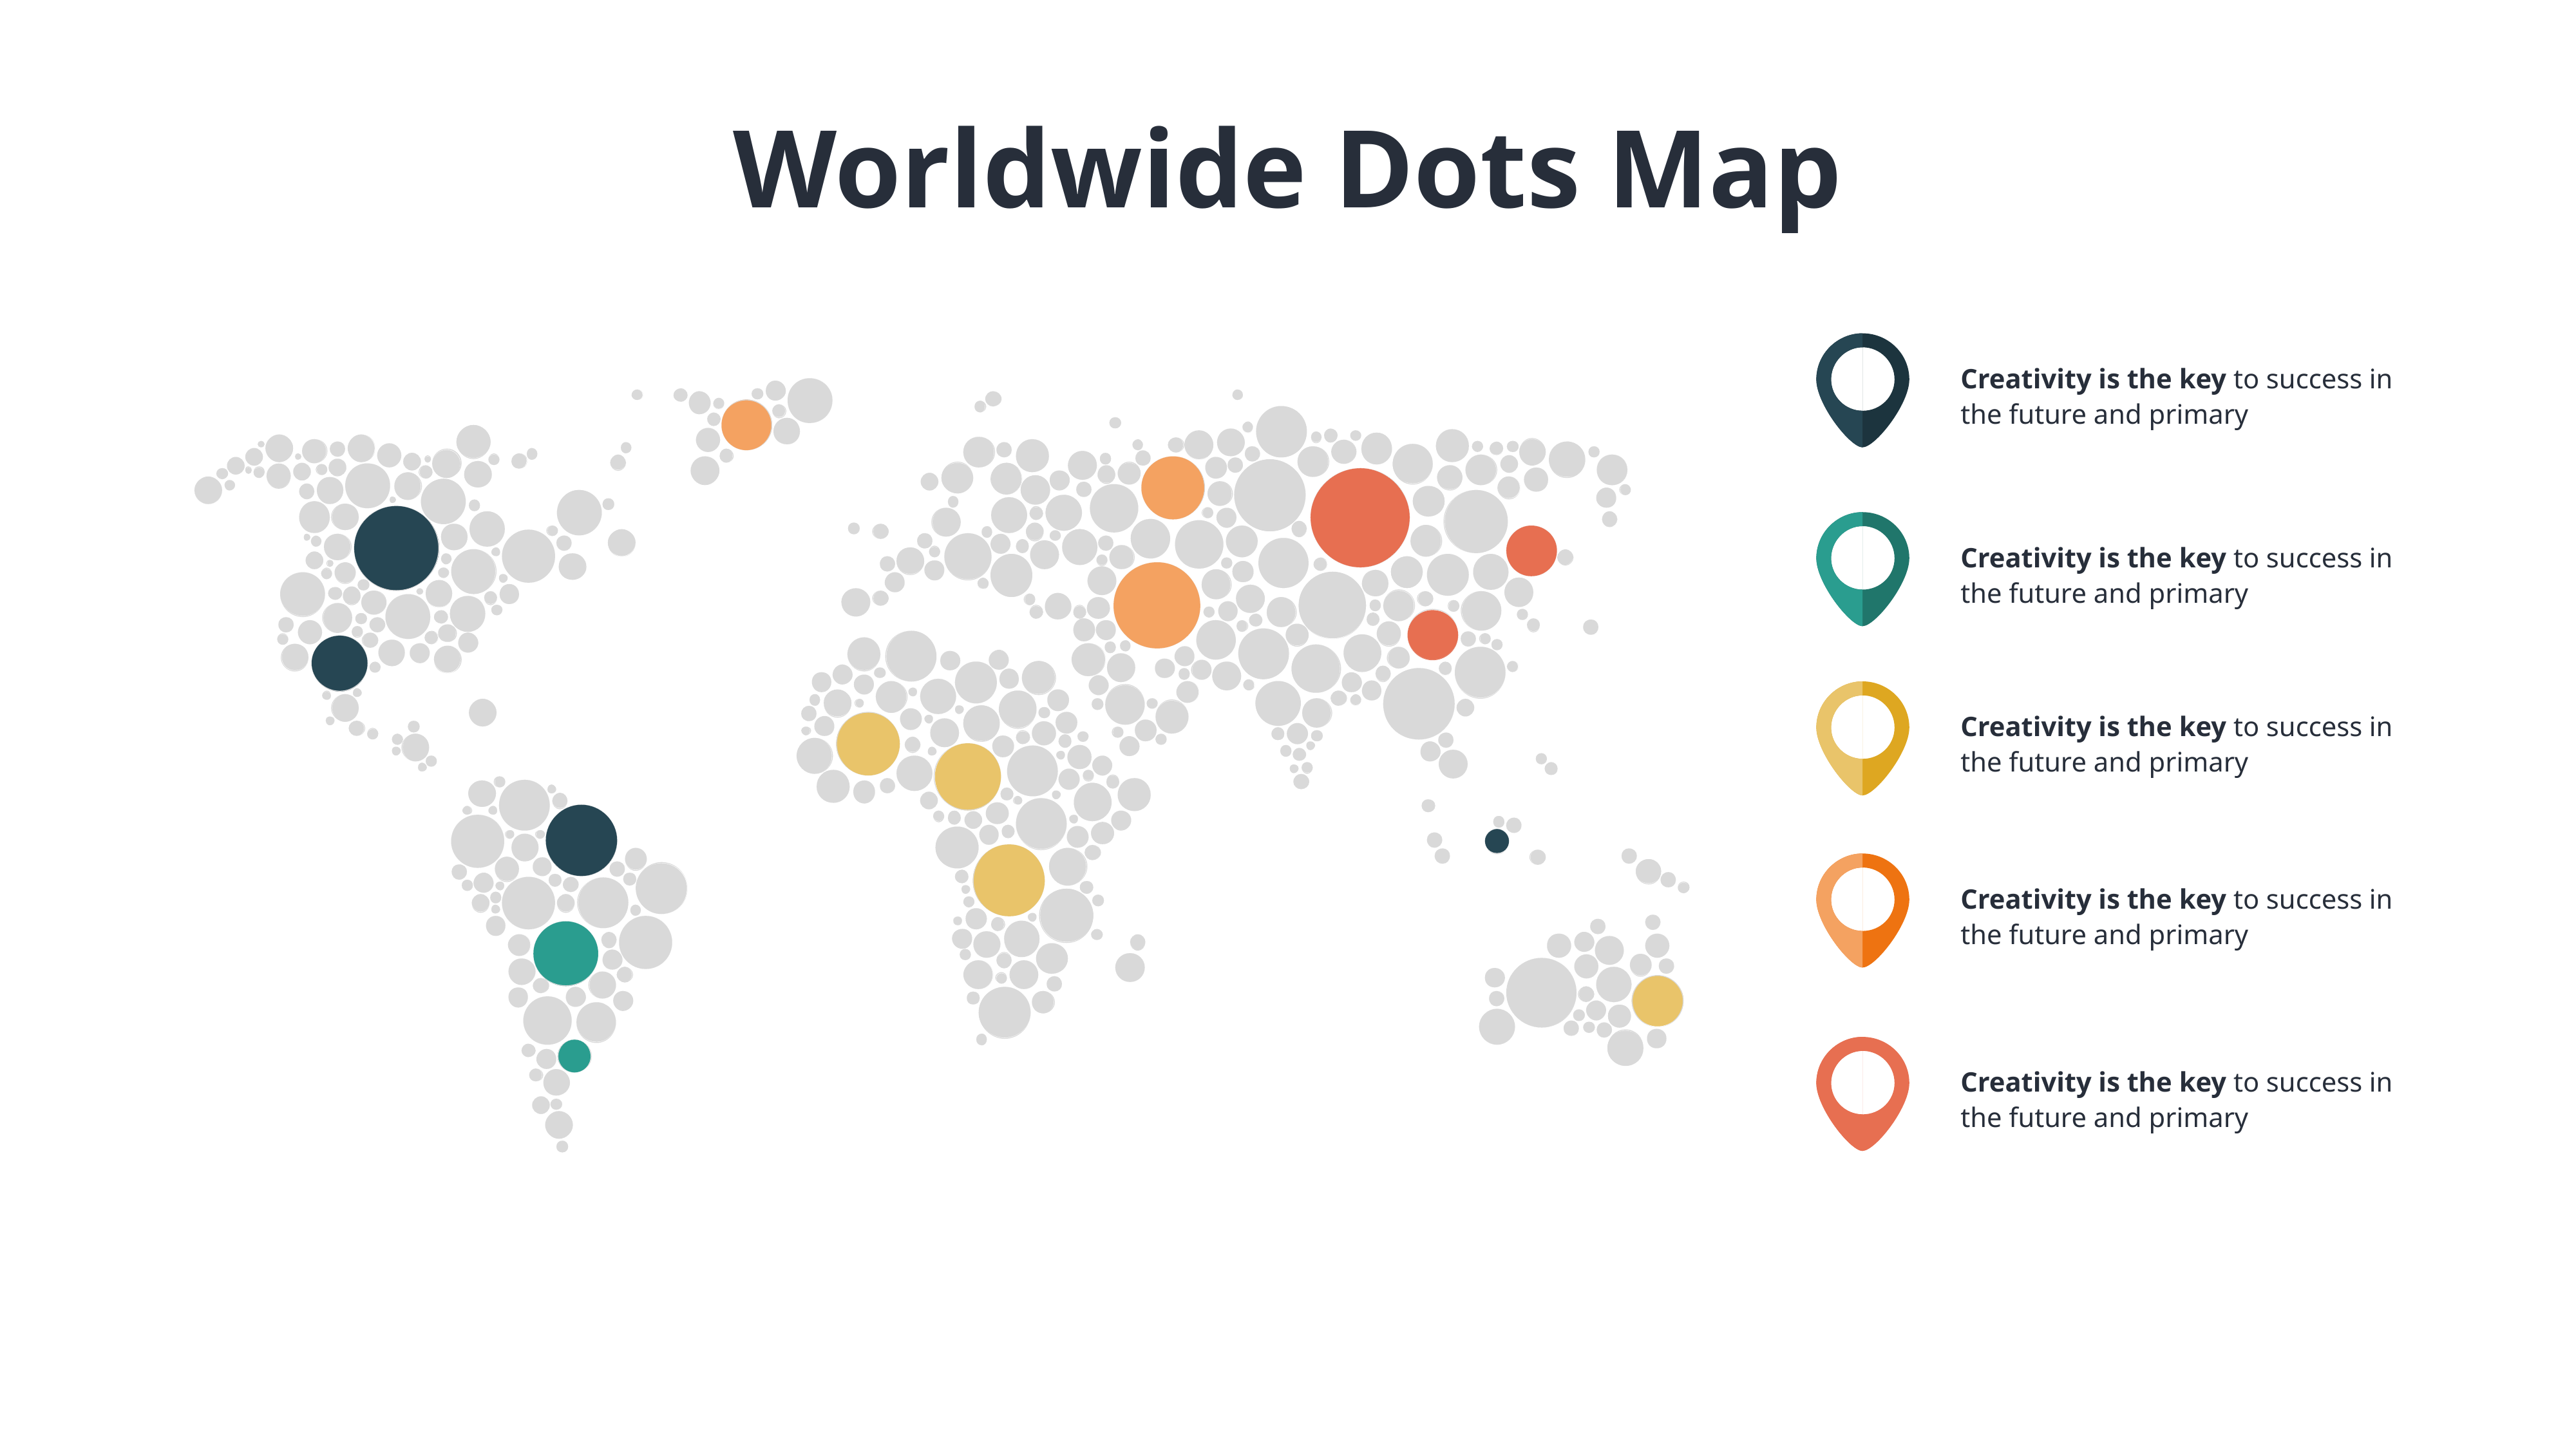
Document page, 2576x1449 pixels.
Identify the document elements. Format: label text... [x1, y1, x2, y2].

text_box [1093, 756, 1112, 775]
text_box [722, 401, 771, 450]
text_box Creativity is the key to success in the future and primary [1937, 867, 2421, 961]
text_box [925, 561, 944, 579]
text_box [534, 978, 548, 993]
text_box [1039, 889, 1094, 943]
text_box [941, 651, 959, 670]
text_box [588, 971, 616, 999]
text_box [1069, 452, 1097, 479]
text_box [1093, 895, 1104, 905]
text_box [1435, 849, 1450, 863]
text_box [419, 764, 426, 771]
text_box [1485, 969, 1504, 987]
text_box [1293, 748, 1305, 761]
text_box [1636, 859, 1662, 885]
text_box [451, 815, 504, 867]
text_box [1444, 490, 1507, 553]
text_box [298, 621, 321, 644]
text_box [462, 806, 473, 815]
text_box [1036, 943, 1068, 974]
text_box [1341, 672, 1362, 692]
text_box [1298, 447, 1328, 477]
text_box [978, 987, 1031, 1039]
text_box [544, 1070, 569, 1095]
text_box [1089, 676, 1108, 695]
text_box [1520, 439, 1544, 464]
text_box [1607, 1029, 1643, 1066]
text_box [1312, 731, 1322, 740]
text_box [1233, 562, 1253, 582]
text_box [1250, 614, 1262, 626]
text_box [589, 972, 616, 998]
text_box [1645, 934, 1669, 958]
text_box [935, 826, 979, 869]
text_box [880, 779, 895, 793]
text_box [426, 580, 453, 608]
text_box [963, 705, 1000, 742]
text_box [1238, 628, 1289, 679]
text_box [1201, 569, 1232, 600]
text_box [281, 573, 325, 616]
text_box [1155, 659, 1174, 677]
text_box [328, 561, 332, 565]
text_box [856, 699, 863, 707]
text_box [533, 921, 598, 987]
text_box [1025, 594, 1034, 605]
text_box [1351, 431, 1361, 440]
text_box [1473, 555, 1508, 589]
text_box [1439, 750, 1468, 779]
text_box [956, 871, 968, 882]
text_box [305, 535, 309, 540]
text_box [1298, 571, 1367, 639]
text_box [1233, 390, 1242, 399]
text_box [509, 934, 531, 956]
text_box [880, 556, 895, 571]
text_box [1088, 567, 1116, 594]
text_box [1481, 634, 1490, 644]
text_box [987, 802, 1009, 824]
text_box [1016, 730, 1030, 744]
text_box [1344, 635, 1380, 671]
text_box [1492, 640, 1502, 650]
text_box [873, 591, 887, 605]
text_box [1073, 643, 1105, 676]
text_box [332, 694, 358, 721]
text_box [956, 706, 963, 713]
text_box [1079, 881, 1094, 894]
text_box [325, 534, 350, 560]
text_box [439, 625, 456, 641]
text_box [1147, 699, 1157, 708]
text_box [1218, 601, 1237, 621]
text_box [547, 526, 557, 536]
text_box [439, 568, 448, 578]
text_box [990, 462, 1023, 495]
text_box [486, 916, 505, 934]
text_box [311, 635, 368, 692]
text_box [941, 461, 974, 494]
text_box [933, 743, 1001, 811]
text_box [1493, 817, 1503, 827]
text_box [1631, 975, 1684, 1027]
text_box [1086, 846, 1100, 860]
text_box [1099, 453, 1112, 465]
text_box [1462, 591, 1501, 630]
text_box [378, 639, 405, 667]
text_box [963, 896, 973, 906]
text_box [1862, 853, 1909, 968]
text_box [773, 417, 800, 444]
text_box [1177, 681, 1199, 703]
text_box [1086, 597, 1110, 619]
text_box [1059, 735, 1071, 746]
text_box [409, 721, 419, 732]
text_box [1436, 430, 1468, 462]
text_box [1029, 506, 1043, 520]
text_box [1408, 610, 1458, 659]
text_box [323, 692, 330, 699]
text_box [502, 877, 554, 929]
text_box [900, 708, 922, 730]
text_box [1597, 1023, 1611, 1037]
text_box [344, 587, 360, 604]
text_box [953, 929, 972, 948]
text_box [921, 474, 938, 490]
text_box [489, 455, 499, 464]
text_box [1392, 556, 1423, 587]
text_box [369, 661, 381, 673]
text_box [548, 786, 555, 793]
text_box [1016, 540, 1028, 553]
text_box [1105, 642, 1115, 653]
text_box [1342, 674, 1361, 692]
text_box [475, 874, 493, 893]
text_box [254, 468, 263, 477]
text_box [1427, 833, 1442, 848]
text_box [1040, 890, 1092, 942]
text_box [1001, 788, 1013, 800]
text_box [1659, 959, 1674, 973]
text_box [435, 611, 448, 623]
text_box [317, 465, 327, 475]
text_box [1245, 447, 1260, 461]
text_box [1130, 518, 1171, 559]
text_box [1485, 829, 1509, 853]
text_box [1045, 495, 1083, 531]
text_box [991, 535, 1010, 553]
text_box [985, 391, 1002, 407]
text_box [925, 715, 933, 723]
text_box [1068, 745, 1091, 769]
text_box [833, 665, 852, 684]
text_box [873, 524, 887, 538]
text_box [1197, 620, 1235, 659]
text_box [1078, 732, 1088, 741]
text_box [335, 564, 355, 583]
text_box [566, 988, 585, 1007]
text_box [1302, 762, 1312, 772]
text_box [688, 391, 711, 415]
text_box [305, 551, 323, 569]
text_box [1030, 542, 1058, 569]
text_box [630, 905, 640, 915]
text_box [1293, 645, 1340, 692]
text_box [495, 777, 504, 787]
text_box [1234, 459, 1306, 532]
text_box [1206, 457, 1227, 478]
text_box [1243, 422, 1253, 433]
text_box [945, 534, 991, 579]
text_box [1529, 849, 1546, 865]
text_box [529, 1069, 542, 1081]
text_box [1016, 732, 1028, 743]
text_box [246, 468, 251, 472]
text_box [1564, 1021, 1578, 1036]
text_box [1118, 779, 1150, 811]
text_box [509, 959, 535, 984]
text_box [1508, 661, 1518, 672]
text_box [977, 1034, 987, 1045]
text_box [1575, 933, 1593, 951]
text_box [469, 500, 478, 511]
text_box [349, 435, 375, 461]
text_box [947, 810, 961, 825]
text_box [874, 667, 886, 678]
text_box [1595, 936, 1624, 965]
text_box [1030, 540, 1059, 569]
text_box [441, 524, 467, 550]
text_box [1437, 465, 1463, 491]
text_box [1030, 507, 1042, 520]
text_box [357, 579, 370, 591]
text_box [1351, 696, 1361, 705]
text_box [961, 950, 971, 960]
text_box [1238, 629, 1288, 678]
text_box [1174, 646, 1195, 667]
text_box [603, 951, 621, 969]
text_box [326, 560, 334, 567]
text_box [1293, 748, 1307, 761]
text_box [997, 953, 1011, 967]
text_box [714, 399, 724, 409]
text_box [1383, 591, 1414, 621]
text_box [998, 690, 1037, 729]
text_box [965, 811, 981, 828]
text_box [1256, 406, 1305, 456]
text_box [495, 858, 518, 881]
text_box [1004, 920, 1040, 958]
text_box [885, 630, 936, 682]
text_box [1087, 566, 1117, 596]
text_box [1213, 662, 1241, 690]
text_box [370, 618, 384, 632]
text_box [1074, 606, 1086, 618]
text_box [506, 831, 513, 838]
text_box [1377, 621, 1401, 645]
text_box [610, 454, 627, 471]
text_box [451, 549, 497, 594]
text_box [1032, 722, 1056, 745]
text_box [227, 457, 244, 474]
text_box [195, 478, 222, 504]
text_box [636, 862, 688, 914]
text_box [1105, 684, 1145, 725]
text_box [1243, 679, 1255, 691]
text_box [691, 457, 718, 484]
text_box [451, 596, 485, 630]
text_box [965, 908, 987, 930]
text_box [990, 533, 1011, 554]
text_box [982, 527, 992, 537]
text_box [1661, 873, 1676, 887]
text_box [1112, 726, 1124, 738]
text_box [546, 805, 617, 876]
text_box [492, 549, 500, 556]
text_box [1010, 961, 1038, 989]
text_box [1314, 558, 1327, 571]
text_box [1507, 818, 1521, 833]
text_box [347, 434, 375, 462]
text_box [1549, 442, 1584, 477]
text_box [929, 547, 939, 557]
text_box [1104, 641, 1116, 654]
text_box [452, 865, 466, 879]
text_box [618, 968, 632, 981]
text_box [1413, 486, 1443, 516]
text_box [802, 727, 810, 735]
text_box [410, 643, 430, 662]
text_box [897, 548, 923, 574]
text_box [962, 886, 969, 893]
text_box [1092, 699, 1103, 710]
text_box [855, 675, 873, 694]
text_box [1448, 600, 1459, 612]
text_box [1369, 599, 1381, 612]
text_box [963, 437, 994, 467]
text_box [576, 1002, 616, 1043]
text_box [1136, 451, 1150, 465]
text_box [245, 448, 263, 466]
text_box [1191, 659, 1211, 680]
text_box [1107, 776, 1119, 788]
text_box Creativity is the key to success in the future and primary [1937, 695, 2421, 789]
text_box [556, 1141, 569, 1153]
text_box [1291, 520, 1307, 538]
text_box [1517, 609, 1527, 620]
text_box [1092, 823, 1113, 844]
text_box [386, 594, 430, 639]
text_box [1862, 512, 1909, 627]
text_box [824, 689, 852, 718]
text_box [1014, 797, 1021, 804]
text_box [1545, 762, 1557, 775]
text_box [1519, 438, 1546, 466]
text_box [1272, 728, 1284, 740]
text_box [1557, 549, 1574, 566]
text_box [1297, 446, 1330, 477]
text_box [721, 399, 772, 451]
text_box [509, 988, 527, 1007]
text_box [625, 848, 647, 869]
text_box [390, 497, 395, 502]
text_box [246, 448, 262, 466]
text_box [966, 909, 986, 929]
text_box [1508, 442, 1517, 451]
text_box [1228, 458, 1242, 472]
text_box [452, 549, 495, 593]
text_box [967, 992, 980, 1004]
text_box [433, 450, 460, 477]
text_box [1678, 881, 1690, 893]
text_box [354, 506, 438, 590]
text_box [404, 453, 420, 469]
text_box [1506, 579, 1533, 607]
text_box [421, 480, 466, 523]
text_box [985, 802, 1009, 824]
text_box [464, 460, 492, 488]
text_box [1256, 681, 1300, 726]
text_box [1311, 468, 1410, 567]
text_box [432, 448, 462, 478]
text_box [1816, 853, 1863, 968]
text_box [524, 997, 571, 1045]
text_box [975, 402, 985, 412]
text_box [1291, 644, 1341, 693]
text_box [559, 1040, 591, 1072]
text_box [980, 825, 998, 844]
text_box [1622, 849, 1636, 864]
text_box [508, 987, 528, 1008]
text_box [1383, 668, 1454, 739]
text_box [489, 806, 497, 814]
text_box [896, 755, 933, 791]
text_box [1114, 563, 1200, 648]
text_box [317, 477, 343, 504]
text_box [1092, 930, 1103, 940]
text_box [559, 554, 585, 580]
text_box [361, 632, 379, 648]
text_box [534, 922, 598, 985]
text_box [392, 747, 401, 754]
text_box [421, 478, 466, 524]
text_box [311, 536, 321, 546]
text_box [1375, 665, 1391, 683]
text_box [420, 466, 431, 478]
text_box [306, 553, 323, 569]
text_box [1311, 730, 1323, 742]
text_box [433, 645, 462, 674]
text_box [1184, 430, 1214, 460]
text_box [996, 973, 1007, 983]
text_box [377, 444, 401, 467]
text_box [497, 882, 504, 889]
text_box [1290, 765, 1297, 772]
text_box [766, 381, 786, 401]
text_box [280, 572, 325, 618]
text_box [1059, 769, 1079, 790]
text_box [1376, 667, 1390, 681]
text_box [1179, 668, 1189, 679]
text_box [536, 1048, 556, 1069]
text_box [1098, 466, 1114, 483]
text_box [469, 700, 496, 726]
text_box [1491, 443, 1502, 455]
text_box [1202, 571, 1231, 599]
text_box [1602, 513, 1617, 526]
text_box [1092, 895, 1104, 907]
text_box [458, 426, 489, 458]
text_box [1203, 507, 1212, 518]
text_box [368, 729, 377, 739]
text_box [1490, 441, 1504, 456]
text_box [538, 1049, 556, 1068]
text_box [1376, 621, 1401, 647]
text_box [1307, 742, 1314, 750]
text_box [1106, 774, 1119, 789]
text_box [1531, 850, 1544, 864]
text_box [259, 441, 263, 447]
text_box [438, 624, 457, 642]
text_box [1584, 1022, 1593, 1032]
text_box [1021, 661, 1056, 696]
text_box [1461, 632, 1475, 646]
text_box [1074, 620, 1095, 641]
text_box [1002, 825, 1014, 837]
text_box [972, 844, 1045, 916]
text_box [1155, 658, 1175, 678]
text_box [1110, 545, 1133, 569]
text_box [330, 442, 345, 457]
text_box [426, 756, 435, 766]
text_box [1022, 662, 1055, 694]
text_box [508, 958, 536, 985]
text_box [1016, 799, 1066, 849]
text_box [1589, 447, 1599, 457]
text_box [1472, 441, 1482, 451]
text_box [1816, 333, 1910, 448]
text_box [1070, 815, 1077, 823]
text_box [999, 670, 1018, 688]
text_box [1390, 556, 1423, 589]
text_box [1267, 598, 1296, 627]
text_box [607, 529, 636, 557]
text_box [1443, 489, 1508, 553]
text_box [1479, 1009, 1515, 1045]
text_box [470, 513, 504, 546]
text_box [798, 738, 832, 773]
text_box [1005, 922, 1038, 956]
text_box [545, 1112, 572, 1139]
text_box [1106, 685, 1144, 724]
text_box [1030, 606, 1042, 618]
text_box [1466, 455, 1496, 485]
text_box [325, 716, 335, 726]
text_box [1237, 621, 1247, 631]
text_box [1132, 519, 1170, 558]
text_box [814, 715, 835, 736]
text_box [408, 721, 420, 733]
text_box [1046, 495, 1081, 531]
text_box [1067, 826, 1088, 848]
text_box [533, 1097, 549, 1113]
text_box [1303, 699, 1331, 727]
text_box [810, 696, 820, 705]
text_box [352, 626, 363, 638]
text_box [1609, 1030, 1643, 1065]
text_box [394, 472, 422, 500]
text_box [225, 480, 234, 490]
text_box [1063, 531, 1097, 565]
text_box [1361, 680, 1381, 701]
text_box [367, 728, 379, 739]
text_box [1371, 600, 1380, 610]
text_box [564, 877, 578, 892]
text_box [267, 464, 290, 488]
text_box [395, 473, 421, 500]
text_box [329, 459, 346, 475]
text_box [1185, 431, 1212, 459]
text_box [1394, 444, 1432, 484]
text_box [357, 614, 366, 623]
text_box [1012, 795, 1022, 805]
text_box [1097, 555, 1107, 565]
text_box [346, 464, 390, 508]
text_box [491, 892, 501, 903]
text_box [796, 737, 833, 774]
text_box [1289, 764, 1299, 773]
text_box [1109, 417, 1121, 429]
text_box Creativity is the key to success in the future and primary [1937, 346, 2421, 441]
text_box [944, 533, 992, 581]
text_box [466, 461, 491, 487]
text_box [1236, 620, 1249, 632]
text_box [545, 1111, 573, 1139]
text_box [886, 573, 904, 592]
text_box [614, 991, 632, 1010]
text_box [1501, 455, 1518, 473]
text_box [1016, 440, 1048, 472]
text_box [1121, 641, 1130, 651]
text_box [690, 456, 720, 486]
text_box [812, 672, 831, 691]
text_box [417, 589, 422, 594]
text_box [963, 437, 996, 468]
text_box [1169, 438, 1183, 452]
text_box [949, 812, 960, 824]
text_box [1506, 958, 1577, 1028]
text_box [1439, 733, 1453, 747]
text_box [1097, 465, 1115, 484]
text_box [1427, 554, 1468, 596]
text_box [296, 454, 301, 459]
text_box [1133, 440, 1142, 450]
text_box [841, 588, 871, 617]
text_box [689, 392, 710, 414]
text_box [875, 668, 884, 677]
text_box [824, 690, 850, 717]
text_box [459, 634, 477, 652]
text_box [788, 379, 832, 422]
text_box [625, 848, 647, 871]
text_box [350, 721, 364, 735]
text_box [1458, 699, 1474, 716]
text_box [1157, 734, 1166, 744]
text_box [1499, 477, 1520, 498]
text_box [371, 663, 380, 672]
text_box [1117, 461, 1141, 485]
text_box [1422, 800, 1434, 812]
text_box [1548, 934, 1571, 958]
text_box [1362, 682, 1381, 700]
text_box [1244, 679, 1255, 689]
text_box [361, 591, 387, 615]
text_box [279, 618, 293, 632]
text_box [500, 574, 507, 582]
text_box [354, 506, 439, 591]
text_box [1361, 432, 1392, 465]
text_box [332, 504, 358, 530]
text_box [551, 1100, 562, 1110]
text_box [1619, 484, 1631, 495]
text_box [930, 718, 960, 748]
text_box [1633, 976, 1682, 1027]
text_box [472, 895, 489, 912]
text_box [1678, 883, 1688, 893]
text_box [1300, 573, 1366, 639]
text_box [909, 688, 916, 696]
text_box [847, 637, 881, 672]
text_box [1287, 723, 1307, 744]
text_box [194, 476, 222, 504]
text_box [456, 424, 491, 459]
text_box [886, 631, 936, 681]
text_box [354, 688, 361, 696]
text_box [1506, 526, 1557, 576]
text_box [928, 747, 936, 755]
text_box [1108, 654, 1135, 682]
text_box [1135, 720, 1156, 741]
text_box [1609, 1005, 1630, 1027]
text_box [1575, 954, 1598, 978]
text_box [1168, 437, 1184, 453]
text_box [633, 390, 643, 399]
text_box [987, 392, 1000, 406]
text_box [815, 717, 834, 735]
text_box [512, 454, 527, 468]
text_box [906, 738, 920, 752]
text_box [282, 644, 308, 670]
text_box [1549, 441, 1586, 478]
text_box [1218, 508, 1236, 527]
text_box [965, 706, 999, 741]
text_box [486, 916, 506, 936]
text_box [1362, 434, 1392, 464]
text_box [931, 719, 959, 746]
text_box [992, 736, 1014, 757]
text_box [469, 781, 496, 806]
text_box [610, 862, 625, 876]
text_box [1645, 915, 1660, 929]
text_box [1332, 691, 1346, 705]
text_box [872, 524, 889, 539]
text_box [1039, 708, 1050, 718]
text_box [1282, 746, 1291, 755]
text_box [1045, 594, 1071, 619]
text_box [1048, 690, 1068, 711]
text_box [1591, 919, 1605, 934]
text_box [1120, 737, 1139, 755]
text_box [1226, 526, 1257, 557]
text_box [708, 413, 719, 425]
text_box [1007, 746, 1057, 796]
text_box [363, 633, 377, 647]
text_box [299, 485, 314, 498]
text_box [578, 878, 627, 928]
text_box [1596, 967, 1631, 1002]
text_box [1026, 522, 1044, 542]
text_box [1410, 525, 1443, 557]
text_box [904, 736, 921, 753]
text_box [1490, 991, 1504, 1006]
text_box [1090, 484, 1138, 532]
text_box [616, 967, 634, 983]
text_box [924, 560, 945, 581]
text_box [978, 579, 987, 589]
text_box [492, 905, 499, 913]
text_box [1259, 538, 1308, 588]
text_box [1324, 428, 1338, 443]
text_box [949, 497, 958, 507]
text_box [974, 845, 1045, 916]
text_box [1411, 526, 1441, 556]
text_box [1097, 621, 1115, 639]
text_box [1438, 466, 1461, 489]
text_box [1388, 647, 1409, 668]
text_box [327, 717, 334, 724]
text_box Creativity is the key to success in the future and primary [1937, 1050, 2421, 1145]
text_box [752, 389, 762, 398]
text_box [522, 1045, 535, 1057]
text_box [1573, 1010, 1584, 1021]
text_box [752, 388, 764, 400]
text_box [774, 419, 800, 444]
text_box [266, 435, 292, 461]
text_box [1449, 600, 1459, 611]
text_box [836, 712, 900, 776]
text_box [1130, 936, 1145, 949]
text_box [521, 1043, 536, 1057]
text_box [553, 794, 567, 808]
text_box [1110, 418, 1120, 427]
text_box [1524, 468, 1548, 491]
text_box [1099, 536, 1113, 551]
text_box [557, 1141, 568, 1151]
text_box [837, 713, 900, 775]
text_box [1222, 558, 1232, 568]
text_box [625, 875, 636, 884]
text_box [1412, 486, 1445, 517]
text_box [557, 536, 571, 551]
text_box [620, 916, 672, 969]
text_box [1209, 482, 1232, 505]
text_box [1325, 429, 1336, 441]
text_box [1506, 440, 1519, 452]
text_box [817, 770, 849, 802]
text_box [1101, 453, 1111, 463]
text_box [611, 456, 625, 469]
text_box [485, 592, 497, 604]
text_box [1816, 681, 1863, 796]
text_box [1597, 455, 1627, 485]
text_box [1016, 798, 1067, 851]
text_box [1331, 439, 1357, 464]
text_box [355, 612, 367, 625]
text_box [369, 617, 386, 632]
text_box [1022, 477, 1050, 504]
text_box [609, 531, 635, 556]
text_box [955, 662, 996, 703]
text_box [1235, 460, 1305, 530]
text_box [920, 679, 956, 714]
text_box [266, 463, 291, 489]
text_box [720, 450, 732, 462]
text_box [954, 917, 961, 925]
text_box [507, 934, 531, 956]
text_box [1583, 1021, 1595, 1033]
text_box [624, 873, 636, 886]
text_box [1192, 660, 1211, 679]
text_box [1071, 643, 1106, 677]
text_box [500, 585, 518, 603]
text_box [1050, 471, 1068, 489]
text_box [1052, 791, 1059, 798]
text_box [527, 448, 537, 459]
text_box [426, 632, 438, 644]
text_box [303, 440, 327, 463]
text_box [1113, 727, 1123, 737]
text_box [464, 806, 471, 814]
text_box [1204, 607, 1213, 616]
text_box [557, 895, 574, 912]
text_box [980, 987, 1030, 1037]
text_box [875, 681, 908, 713]
text_box [604, 500, 614, 509]
text_box [493, 776, 505, 788]
text_box [1028, 913, 1036, 920]
text_box [713, 397, 724, 410]
text_box [854, 781, 875, 802]
text_box [1077, 482, 1091, 497]
text_box [1392, 444, 1433, 485]
text_box [502, 530, 554, 582]
text_box [1267, 597, 1297, 627]
text_box [1587, 1001, 1605, 1020]
text_box [1647, 1029, 1666, 1048]
text_box [556, 489, 602, 536]
text_box [1362, 570, 1388, 596]
text_box [1208, 481, 1233, 506]
text_box [1045, 592, 1072, 620]
text_box [302, 439, 328, 464]
title Worldwide Dots Map [176, 77, 2399, 253]
text_box [1051, 531, 1060, 540]
text_box [933, 508, 960, 536]
text_box [974, 932, 1000, 958]
text_box [1294, 774, 1308, 789]
text_box [1862, 1037, 1909, 1151]
text_box [1081, 882, 1093, 893]
text_box [1504, 577, 1533, 607]
text_box [322, 569, 332, 579]
text_box [675, 390, 687, 401]
text_box [329, 587, 342, 600]
text_box [1255, 681, 1301, 726]
text_box [299, 502, 330, 533]
text_box [1112, 811, 1131, 829]
text_box [1607, 1005, 1631, 1028]
text_box [965, 961, 993, 989]
text_box [294, 463, 310, 479]
text_box [1049, 848, 1088, 886]
text_box [402, 735, 429, 761]
text_box [1115, 954, 1144, 981]
text_box [934, 811, 943, 821]
text_box [1050, 848, 1086, 886]
text_box [1311, 431, 1322, 444]
text_box [442, 554, 451, 564]
text_box [1332, 440, 1356, 464]
text_box [613, 990, 634, 1011]
text_box [991, 555, 1032, 596]
text_box [533, 858, 551, 876]
text_box [353, 627, 363, 636]
text_box [696, 428, 720, 451]
text_box [379, 640, 404, 665]
text_box [343, 586, 361, 605]
text_box [1816, 1037, 1863, 1151]
text_box [471, 894, 490, 913]
text_box [426, 755, 437, 767]
text_box [1292, 522, 1306, 536]
text_box [278, 634, 288, 644]
text_box [766, 381, 784, 400]
text_box [773, 404, 785, 417]
text_box [1036, 943, 1066, 973]
text_box [425, 457, 430, 461]
text_box [1057, 752, 1065, 759]
text_box [1421, 743, 1439, 761]
text_box [299, 483, 315, 500]
text_box [1141, 456, 1206, 520]
text_box [1597, 489, 1616, 507]
text_box [426, 581, 452, 607]
text_box [1087, 598, 1109, 618]
text_box [511, 833, 539, 862]
text_box [1456, 699, 1475, 717]
text_box [1256, 406, 1307, 458]
text_box [1074, 782, 1112, 822]
text_box [918, 534, 932, 548]
text_box [943, 463, 973, 493]
text_box [997, 442, 1011, 457]
text_box [1440, 750, 1467, 777]
text_box [848, 523, 859, 534]
text_box [1528, 619, 1539, 631]
text_box [1156, 701, 1188, 733]
text_box [1052, 790, 1061, 800]
text_box [1083, 770, 1094, 781]
text_box [1130, 934, 1146, 951]
text_box [1439, 663, 1452, 675]
text_box [1286, 624, 1307, 645]
text_box [363, 591, 385, 614]
text_box [1302, 762, 1313, 774]
text_box [217, 469, 227, 478]
text_box [1479, 633, 1491, 645]
text_box [536, 831, 544, 838]
text_box [577, 1003, 616, 1042]
text_box [348, 721, 366, 736]
text_box [1579, 987, 1593, 1001]
text_box [876, 681, 906, 712]
text_box [872, 591, 889, 606]
text_box [935, 744, 1001, 810]
text_box [802, 706, 816, 721]
text_box [499, 780, 549, 830]
text_box [1056, 712, 1077, 734]
text_box [1596, 967, 1632, 1003]
text_box [1236, 585, 1264, 612]
text_box [920, 792, 938, 809]
text_box [719, 448, 734, 463]
text_box [1032, 991, 1054, 1012]
text_box [936, 827, 978, 868]
text_box [1620, 486, 1630, 495]
text_box [1232, 561, 1254, 582]
text_box [1142, 457, 1204, 519]
text_box [810, 694, 820, 706]
text_box [312, 636, 367, 690]
text_box [1367, 614, 1379, 625]
text_box [462, 881, 473, 891]
text_box Creativity is the key to success in the future and primary [1937, 526, 2421, 620]
text_box [637, 863, 687, 914]
text_box [557, 491, 601, 535]
text_box [1047, 976, 1061, 991]
text_box [1637, 860, 1660, 884]
text_box [533, 978, 549, 994]
text_box [1455, 647, 1505, 697]
text_box [1027, 524, 1043, 540]
text_box [992, 498, 1026, 533]
text_box [1584, 620, 1598, 634]
text_box [1179, 668, 1190, 680]
text_box [1119, 736, 1140, 757]
text_box [535, 830, 545, 839]
text_box [493, 605, 502, 615]
text_box [1630, 954, 1651, 976]
text_box [1062, 529, 1098, 565]
text_box [450, 596, 486, 632]
text_box [602, 498, 614, 510]
text_box [392, 735, 402, 744]
text_box [1095, 620, 1116, 641]
text_box [1602, 511, 1618, 527]
text_box [897, 756, 932, 790]
text_box [556, 894, 575, 913]
text_box [435, 647, 460, 673]
text_box [323, 603, 352, 632]
text_box [1217, 429, 1244, 456]
text_box [842, 589, 870, 616]
text_box [1558, 551, 1573, 564]
text_box [1176, 647, 1194, 666]
text_box [992, 918, 1004, 931]
text_box [1285, 623, 1309, 647]
text_box [1535, 753, 1548, 764]
text_box [549, 875, 561, 886]
text_box [933, 810, 945, 822]
text_box [963, 960, 994, 989]
text_box [557, 1039, 592, 1073]
text_box [1537, 754, 1546, 764]
text_box [621, 442, 631, 452]
text_box [989, 651, 1009, 669]
text_box [1862, 681, 1909, 795]
text_box [469, 499, 480, 511]
text_box [1118, 463, 1139, 484]
text_box [631, 389, 643, 401]
text_box [1508, 958, 1576, 1027]
text_box [1418, 592, 1432, 606]
text_box [512, 834, 538, 860]
text_box [1074, 784, 1110, 821]
text_box [992, 464, 1022, 494]
text_box [848, 638, 880, 670]
text_box [1311, 432, 1321, 442]
text_box [359, 580, 369, 590]
text_box [1175, 520, 1223, 568]
text_box [1816, 512, 1863, 627]
text_box [1000, 691, 1036, 728]
text_box [601, 933, 616, 947]
